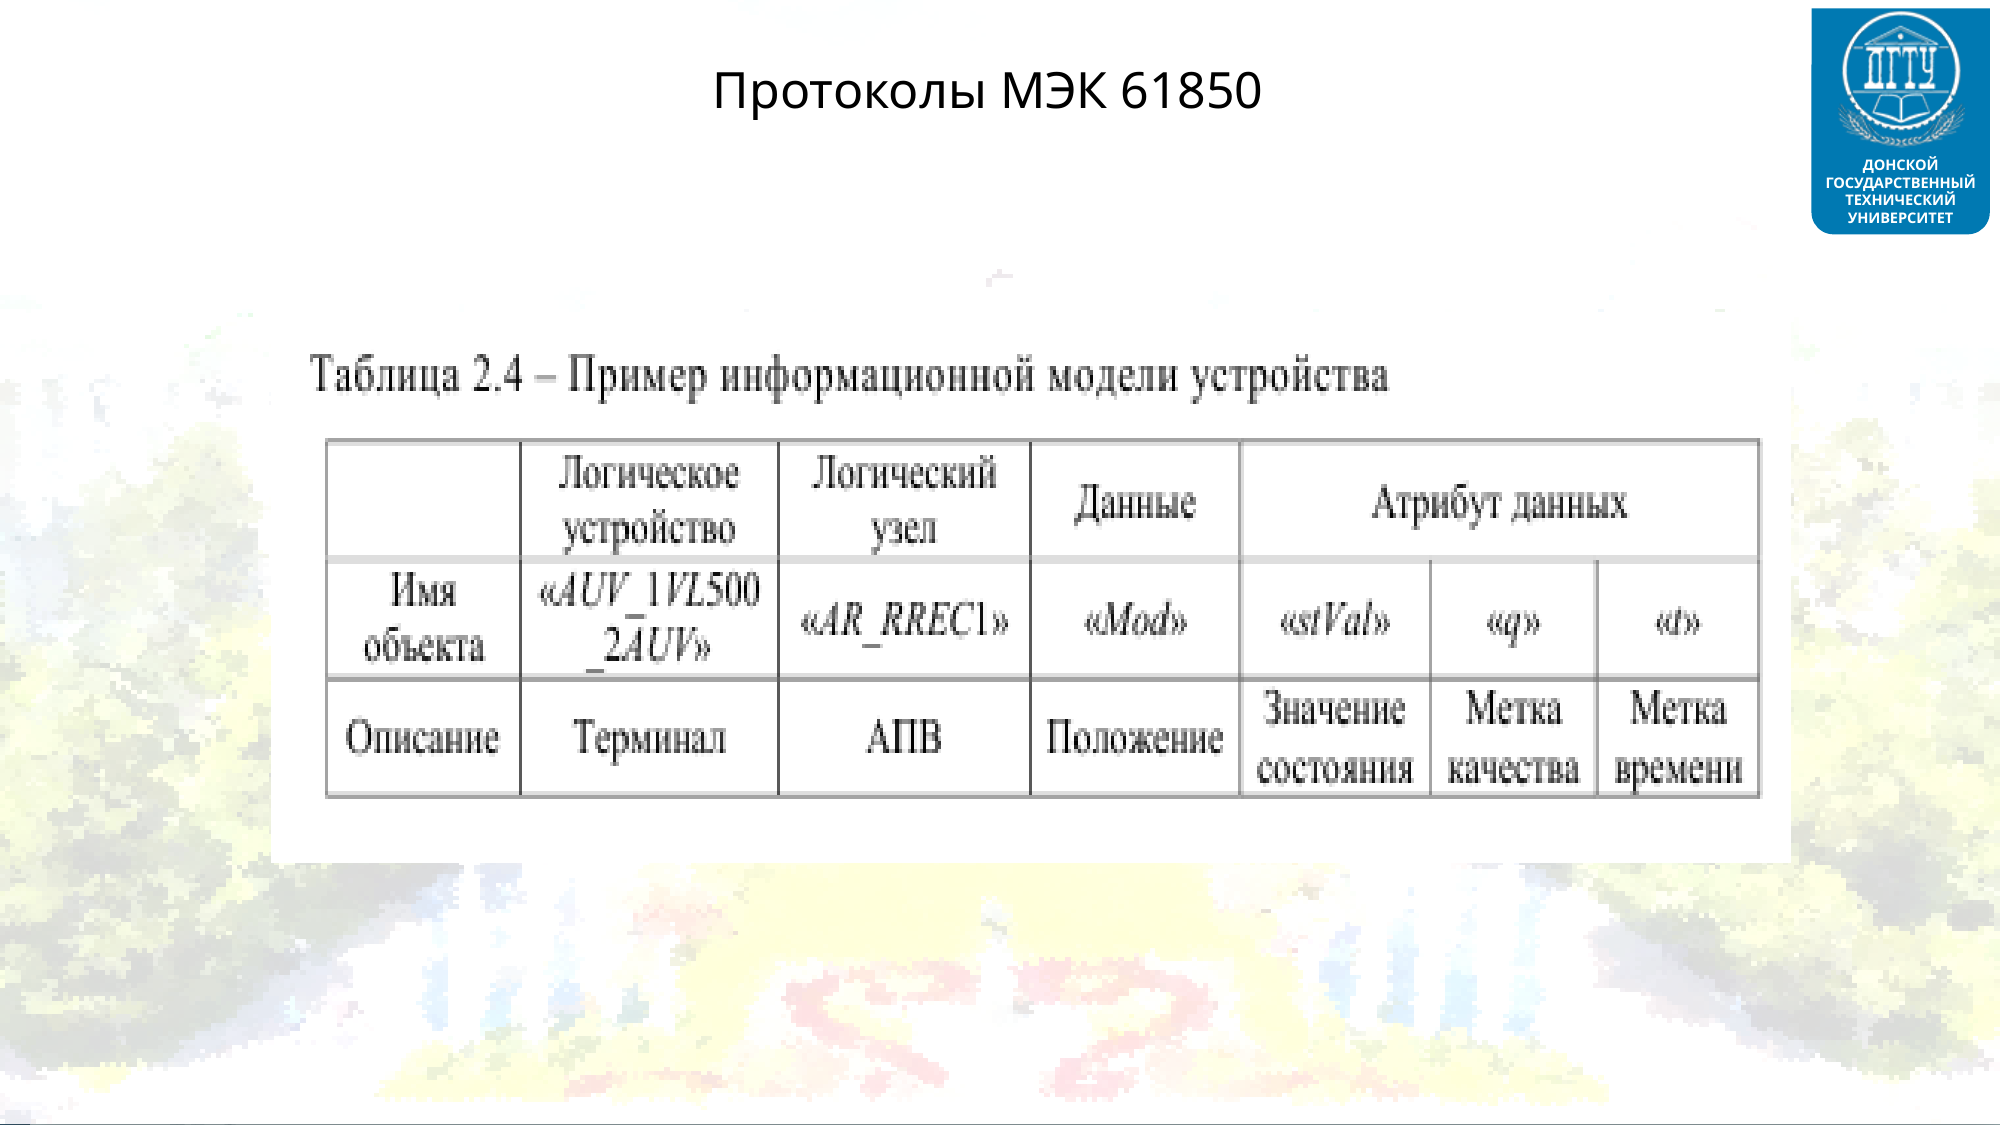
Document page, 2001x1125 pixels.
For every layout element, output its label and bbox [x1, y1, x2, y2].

picture [0, 0, 2000, 1125]
text_box [1801, 8, 2000, 236]
